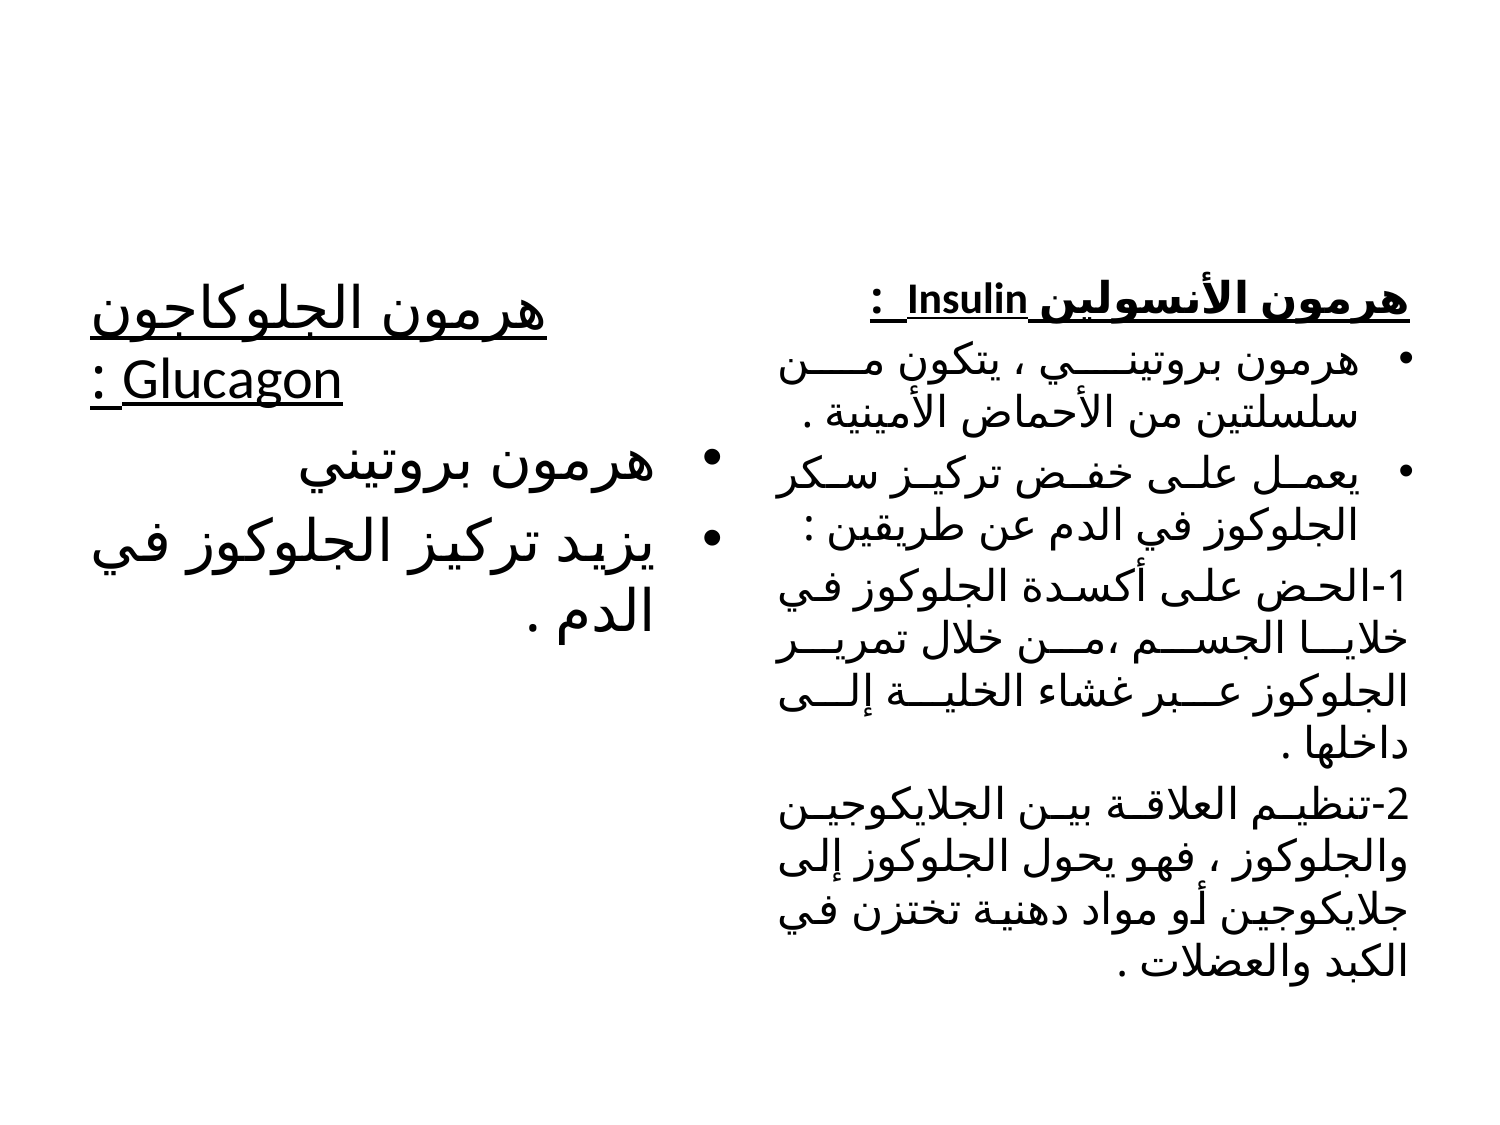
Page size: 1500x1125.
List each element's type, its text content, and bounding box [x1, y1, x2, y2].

list هرمون الجلوكاجون Glucagon : هرمون بروتيني يزيد تركيز الجلوكوز في الدم . [75, 262, 738, 1005]
list هرمون الأنسولين Insulin : هرمون بروتيني ، يتكون من سلسلتين من الأحماض الأمينية . يعمل على خفض تركيز سكر الجلوكوز في الدم عن طريقين : 1-الحض على أكسدة الجلوكوز في خلايا الجسم ،من خلال تمرير الجلوكوز عبر غشاء الخلية إلى داخلها . 2-تنظيم العلاقة بين الجلايكوجين والجلوكوز ، فهو يحول الجلوكوز إلى جلايكوجين أو مواد دهنية تختزن في الكبد والعضلات . [762, 262, 1425, 1005]
